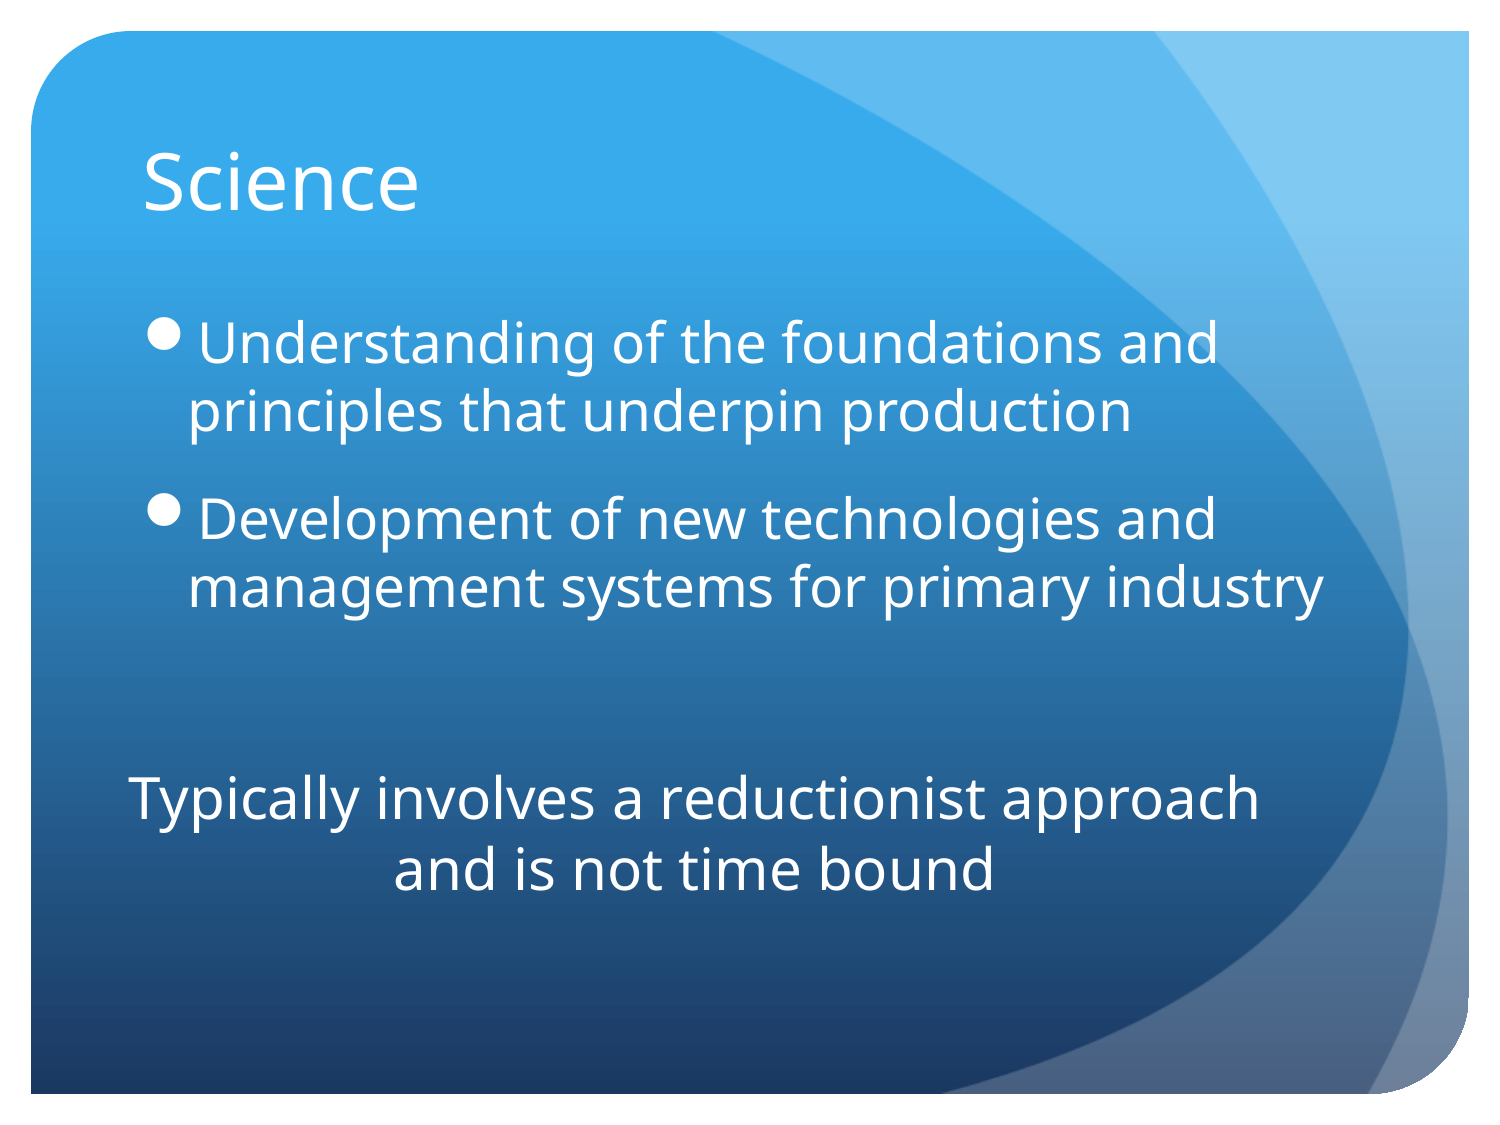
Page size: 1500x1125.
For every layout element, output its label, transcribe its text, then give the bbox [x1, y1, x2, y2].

title Science [127, 62, 1372, 234]
text_box Typically involves a reductionist approach and is not time bound [90, 754, 1300, 909]
picture [24, 30, 1473, 1094]
list Understanding of the foundations and principles that underpin production Development of new technologies and management systems for primary industry [127, 299, 1372, 686]
